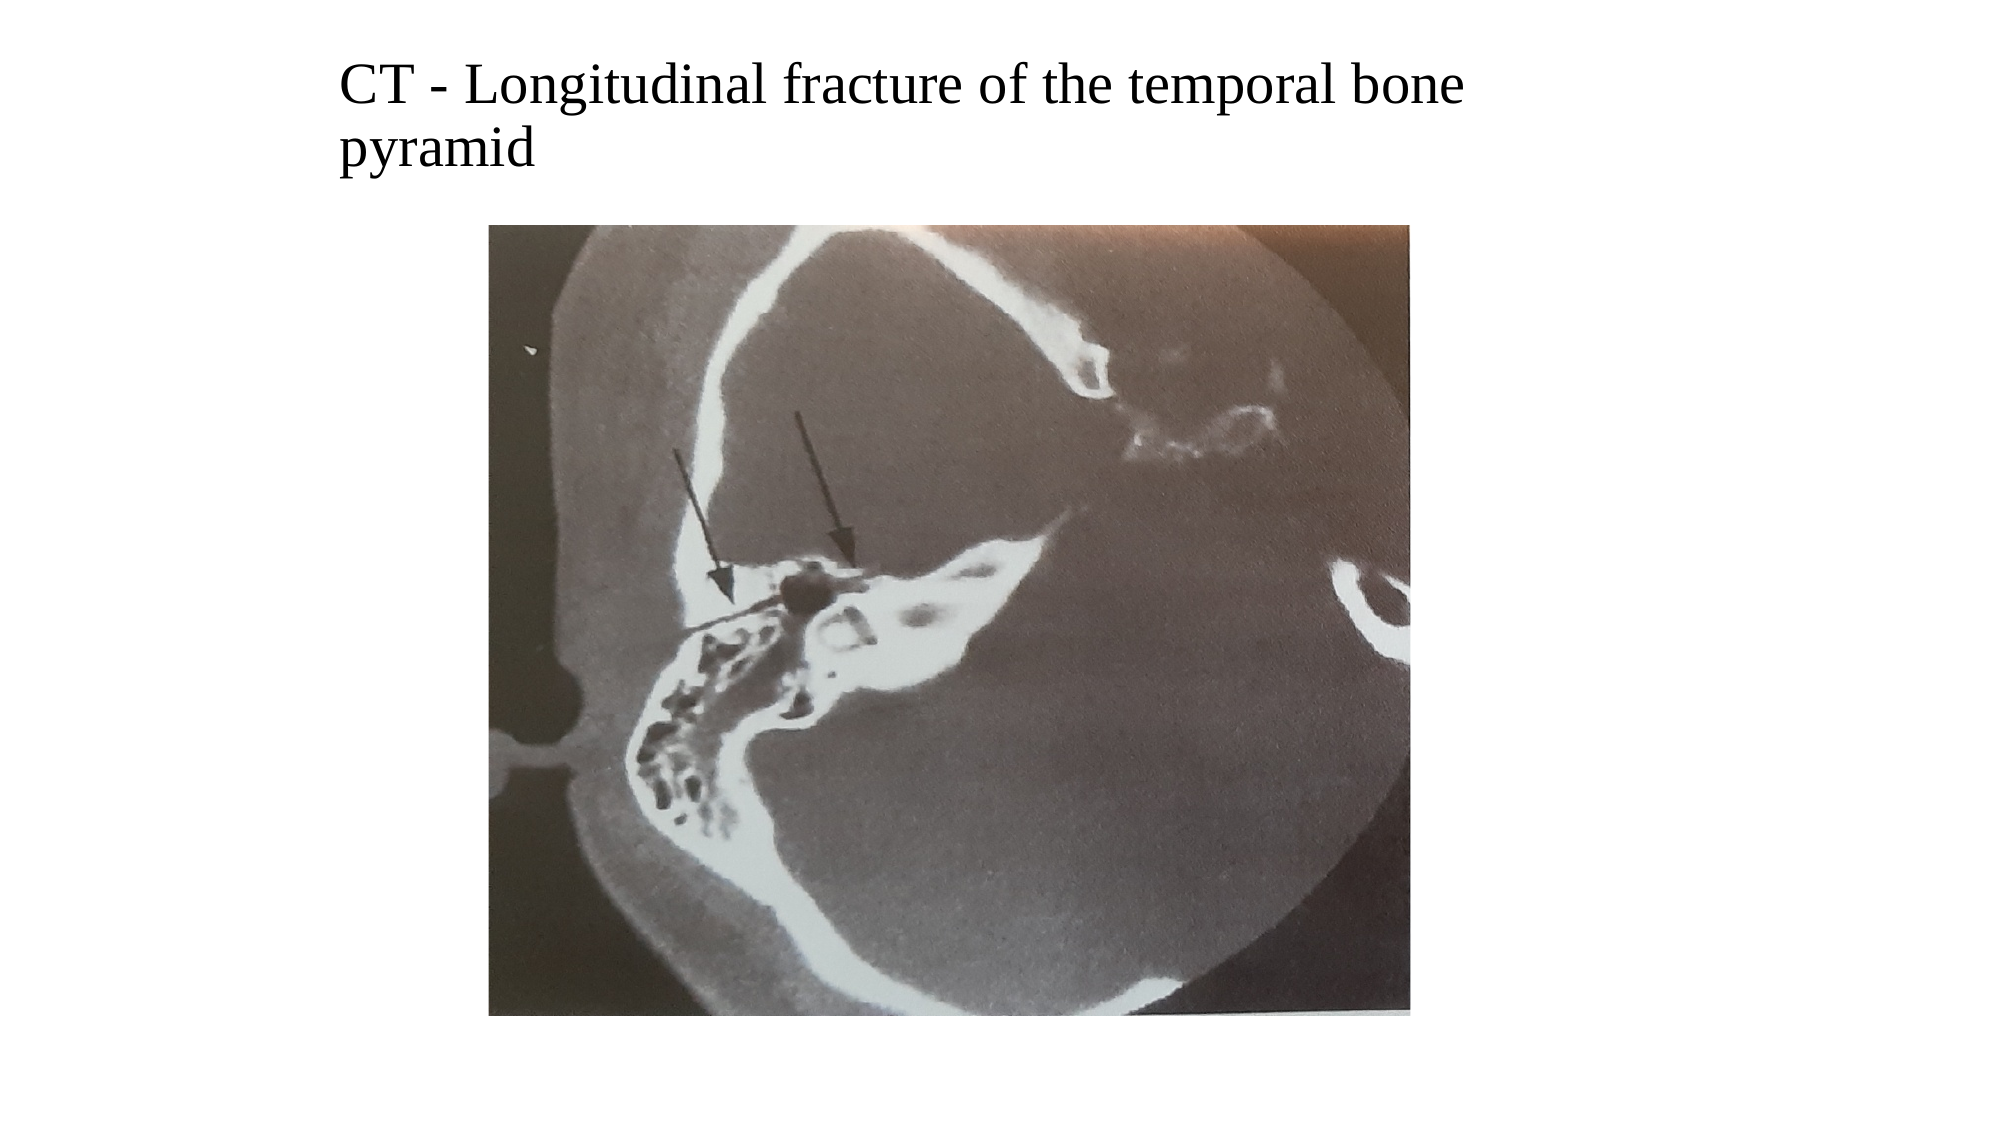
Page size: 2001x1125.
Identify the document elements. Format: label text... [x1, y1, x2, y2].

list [488, 224, 1411, 1016]
title CT - Longitudinal fracture of the temporal bone pyramid [324, 45, 1675, 188]
